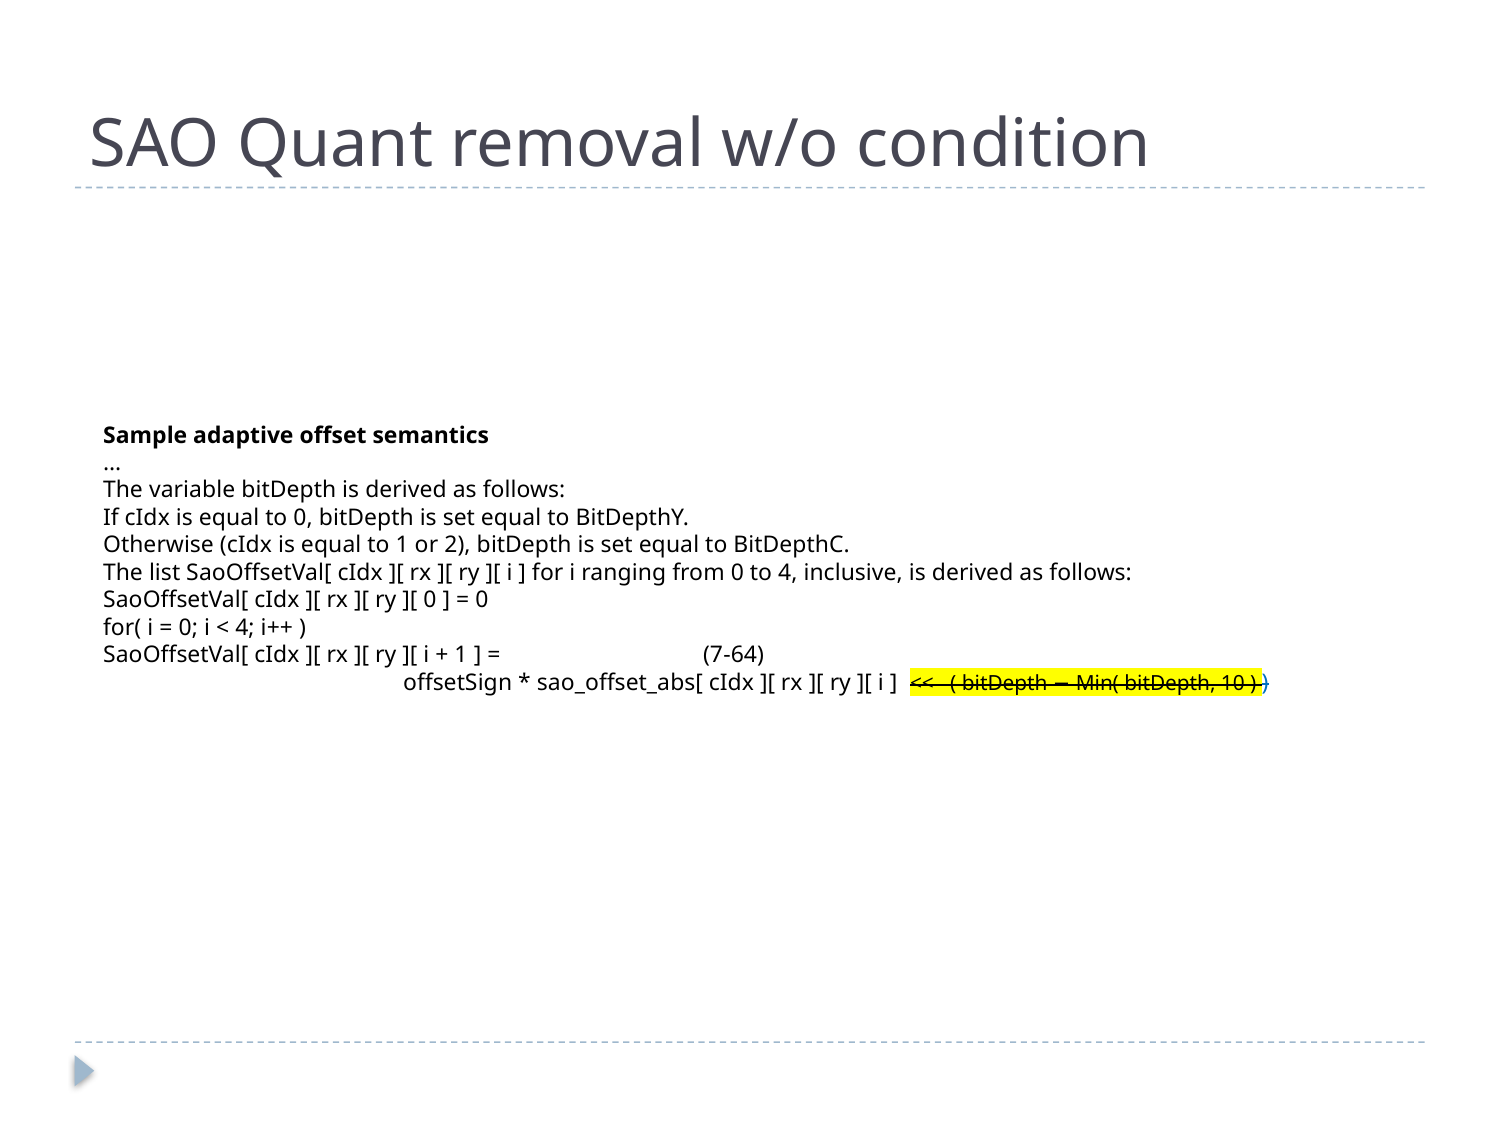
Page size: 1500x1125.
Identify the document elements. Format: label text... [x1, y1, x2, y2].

title SAO Quant removal w/o condition [75, 24, 1425, 188]
text_box Sample adaptive offset semantics … The variable bitDepth is derived as follows: If cIdx is equal to 0, bitDepth is set equal to BitDepthY. Otherwise (cIdx is equal to 1 or 2), bitDepth is set equal to BitDepthC. The list SaoOffsetVal[ cIdx ][ rx ][ ry ][ i ] for i ranging from 0 to 4, inclusive, is derived as follows: SaoOffsetVal[ cIdx ][ rx ][ ry ][ 0 ] = 0 for( i = 0; i < 4; i++ ) SaoOffsetVal[ cIdx ][ rx ][ ry ][ i + 1 ] = (7‑64) offsetSign * sao_offset_abs[ cIdx ][ rx ][ ry ][ i ] << ( bitDepth − Min( bitDepth, 10 ) ) [88, 385, 1329, 730]
